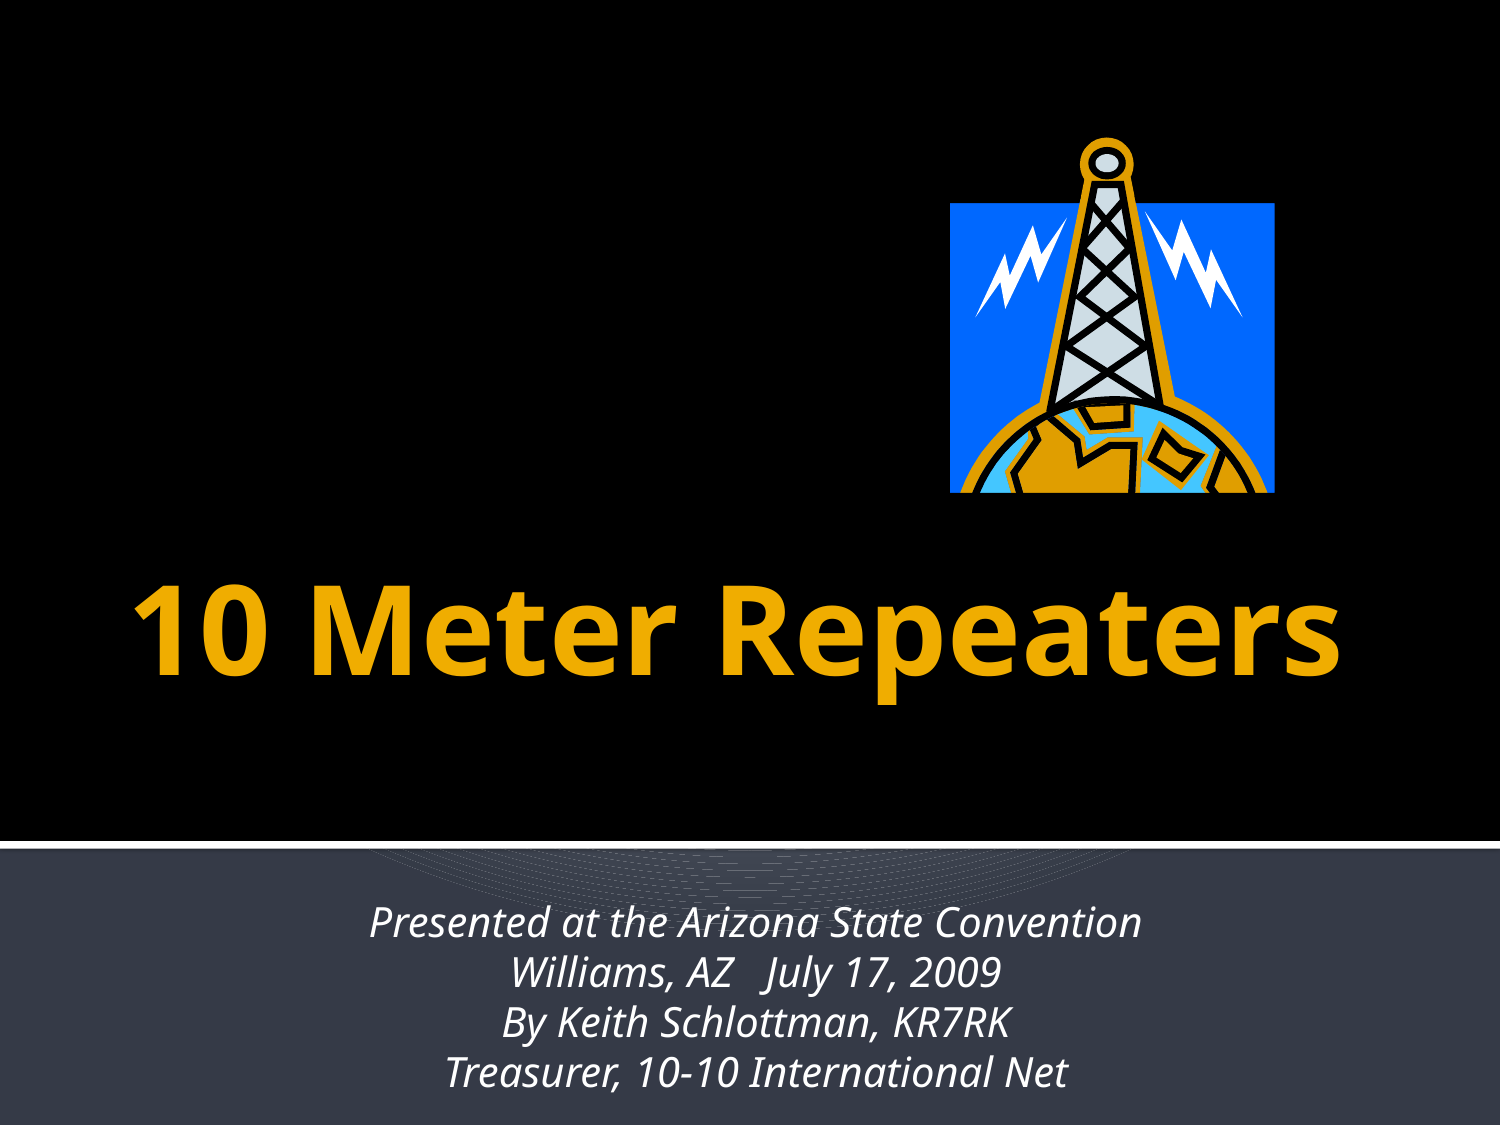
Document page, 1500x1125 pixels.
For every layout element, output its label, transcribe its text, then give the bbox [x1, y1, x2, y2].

picture [942, 137, 1282, 500]
title 10 Meter Repeaters [112, 550, 1438, 825]
subtitle Presented at the Arizona State Convention Williams, AZ July 17, 2009 By Keith Schlottman, KR7RK Treasurer, 10-10 International Net [87, 849, 1413, 1096]
